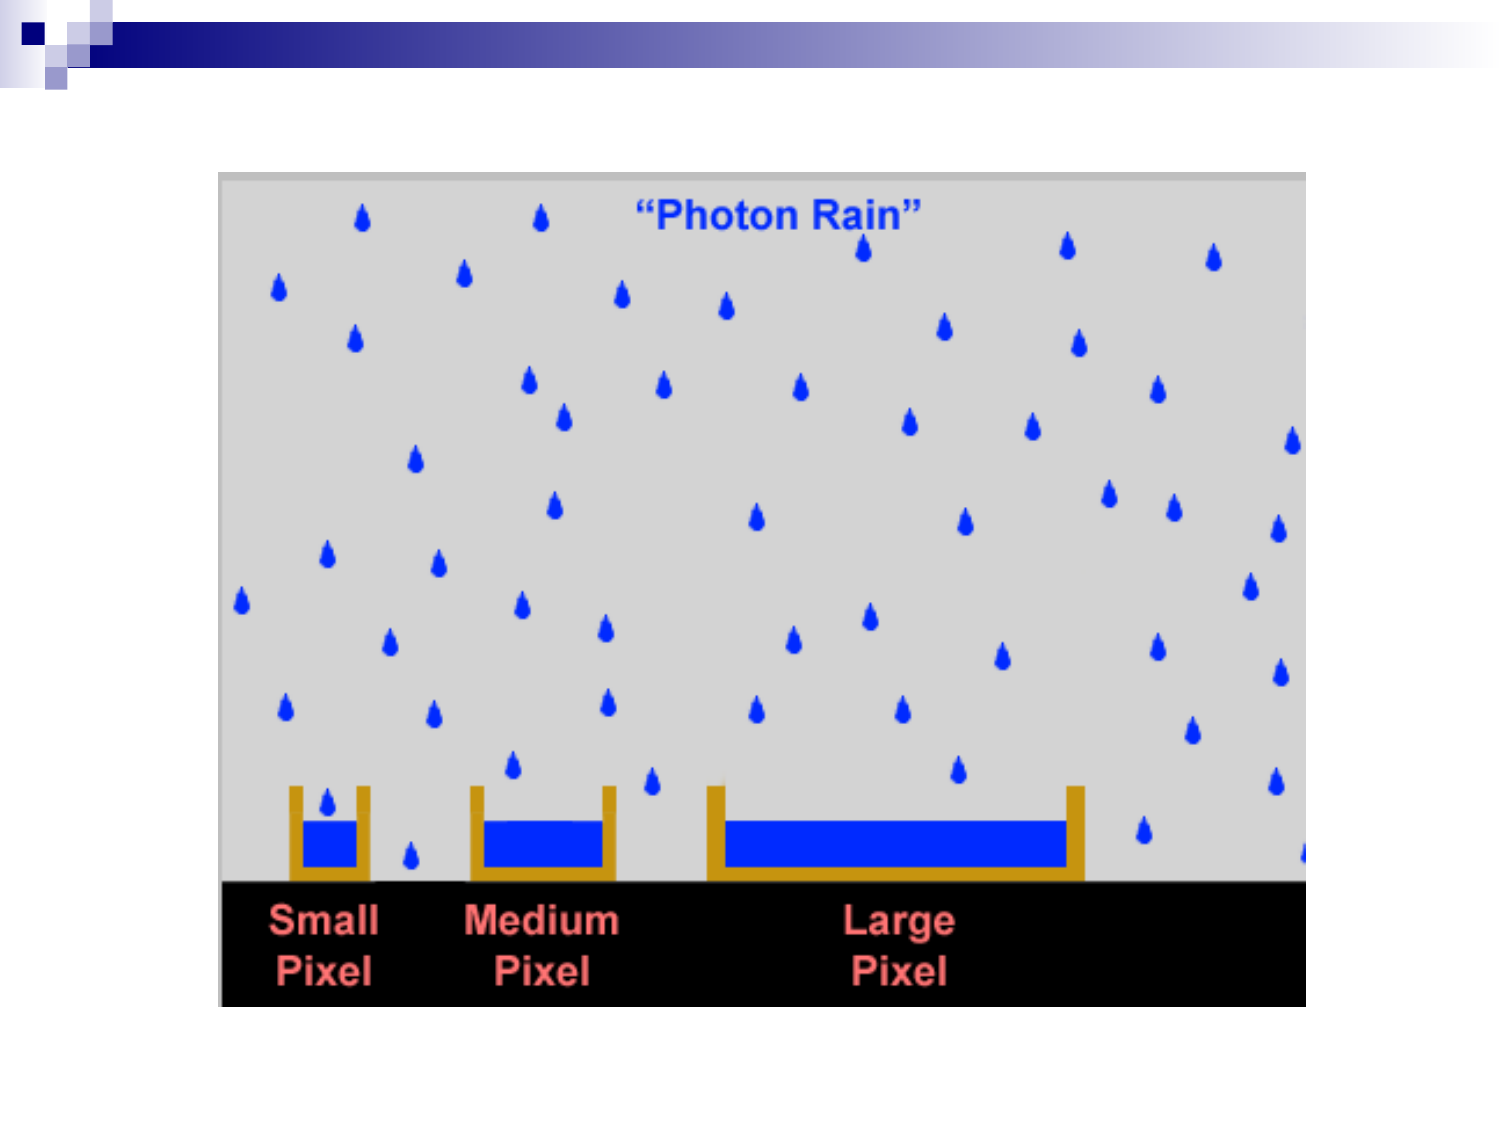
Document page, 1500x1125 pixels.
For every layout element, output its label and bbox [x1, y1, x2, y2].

picture [218, 172, 1306, 1008]
